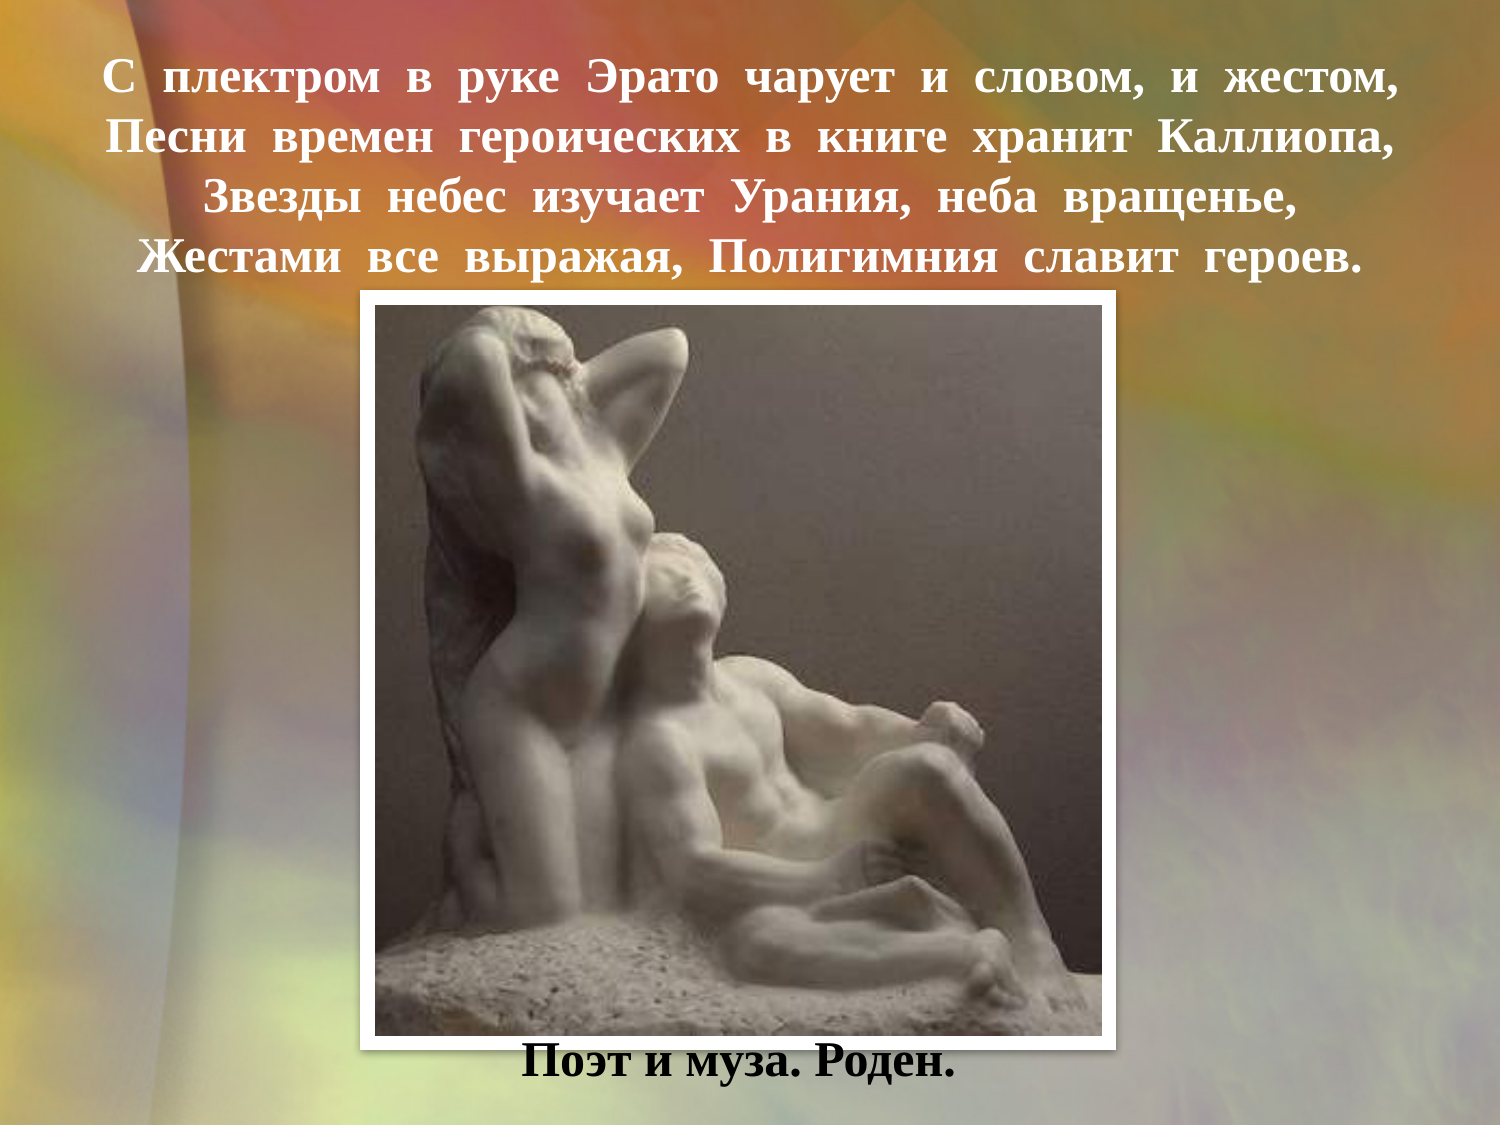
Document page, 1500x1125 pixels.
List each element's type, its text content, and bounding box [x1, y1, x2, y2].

picture [0, 0, 1500, 1125]
text_box Поэт и муза. Роден. [506, 1044, 971, 1095]
text_box С плектром в руке Эрато чарует и словом, и жестом, Песни времен героических в книге хранит Каллиопа, Звезды небес изучает Урания, неба вращенье, Жестами все выражая, Полигимния славит героев. [46, 35, 1454, 290]
